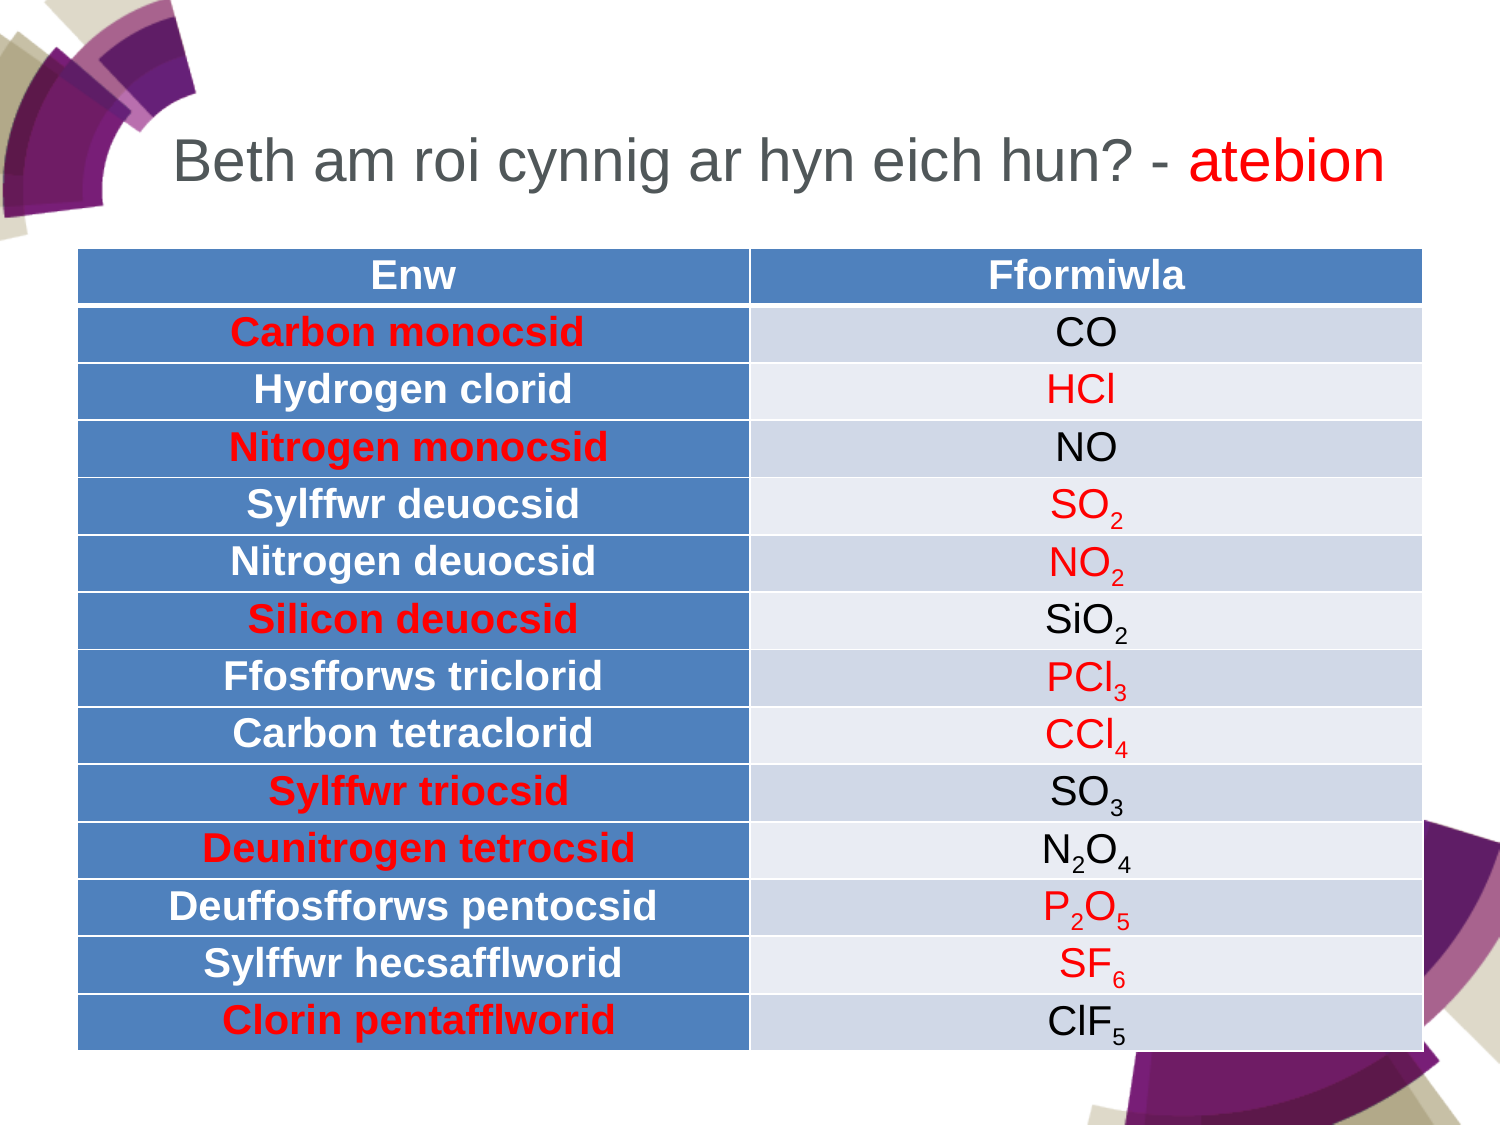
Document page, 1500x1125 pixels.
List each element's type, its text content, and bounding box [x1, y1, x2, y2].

table_cell Carbon tetraclorid [78, 708, 749, 763]
table_cell SO3 [751, 765, 1422, 821]
table_header Fformiwla [751, 249, 1422, 303]
list Beth am roi cynnig ar hyn eich hun? - atebion [135, 119, 1424, 244]
table_cell Nitrogen deuocsid [78, 536, 749, 591]
table_cell SO2 [751, 478, 1422, 534]
table_cell PCl3 [751, 650, 1422, 706]
table_cell Sylffwr hecsafflworid [78, 937, 749, 993]
table_cell ClF5 [751, 995, 1422, 1050]
table_cell P2O5 [751, 880, 1422, 935]
table_cell Hydrogen clorid [78, 364, 749, 419]
picture [0, 0, 1500, 1125]
table_cell CCl4 [751, 708, 1422, 763]
table_cell Nitrogen monocsid [78, 421, 749, 477]
table_cell SiO2 [751, 593, 1422, 649]
table_cell Sylffwr deuocsid [78, 478, 749, 534]
table_cell Silicon deuocsid [78, 593, 749, 649]
table_cell SF6 [751, 937, 1422, 993]
table_cell NO2 [751, 536, 1422, 591]
table_cell NO [751, 421, 1422, 477]
table_cell Clorin pentafflworid [78, 995, 749, 1050]
table_header Enw [78, 249, 749, 303]
table_cell Ffosfforws triclorid [78, 650, 749, 706]
table_cell Deunitrogen tetrocsid [78, 823, 749, 878]
table_cell Deuffosfforws pentocsid [78, 880, 749, 935]
table_cell HCl [751, 364, 1422, 419]
table_cell Carbon monocsid [78, 308, 749, 362]
table_cell CO [751, 308, 1422, 362]
table_cell Sylffwr triocsid [78, 765, 749, 821]
table_cell N2O4 [751, 823, 1422, 878]
